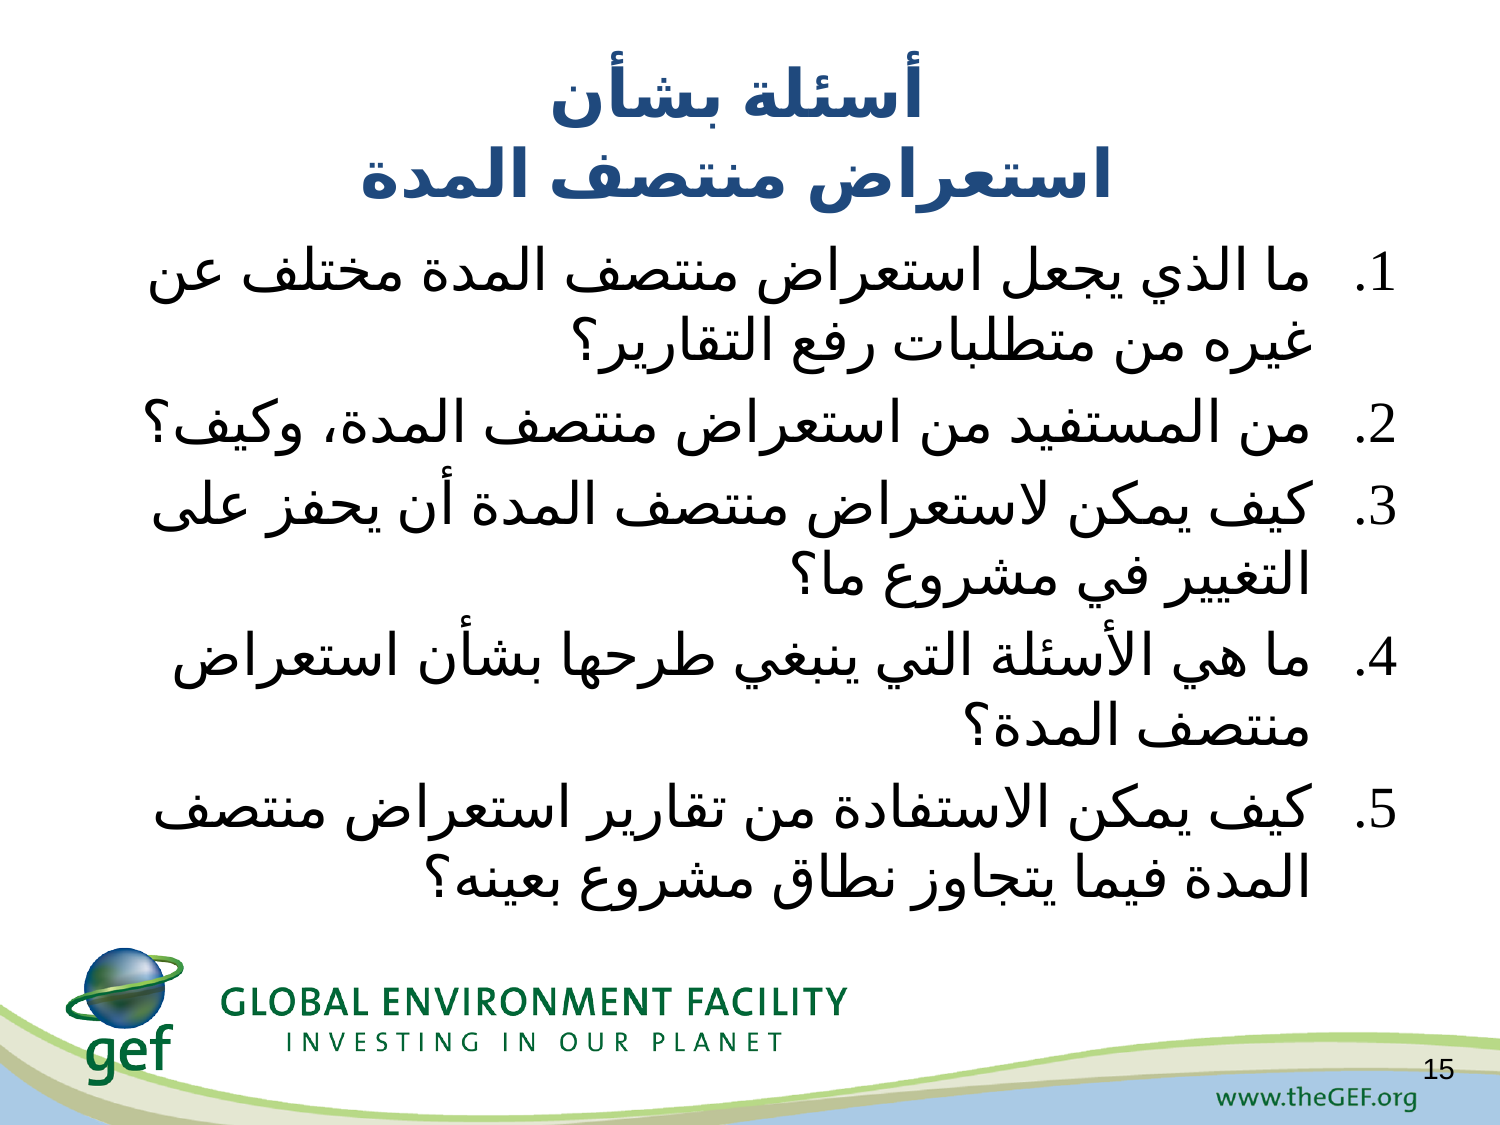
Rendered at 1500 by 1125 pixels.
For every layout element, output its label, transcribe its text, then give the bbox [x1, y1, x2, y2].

slide_number 15 [1407, 1042, 1500, 1103]
title أسئلة بشأن استعراض منتصف المدة [62, 37, 1413, 224]
picture [0, 920, 1500, 1125]
list ما الذي يجعل استعراض منتصف المدة مختلف عن غيره من متطلبات رفع التقارير؟ من المستفيد من استعراض منتصف المدة، وكيف؟ كيف يمكن لاستعراض منتصف المدة أن يحفز على التغيير في مشروع ما؟ ما هي الأسئلة التي ينبغي طرحها بشأن استعراض منتصف المدة؟ كيف يمكن الاستفادة من تقارير استعراض منتصف المدة فيما يتجاوز نطاق مشروع بعينه؟ [62, 224, 1413, 968]
